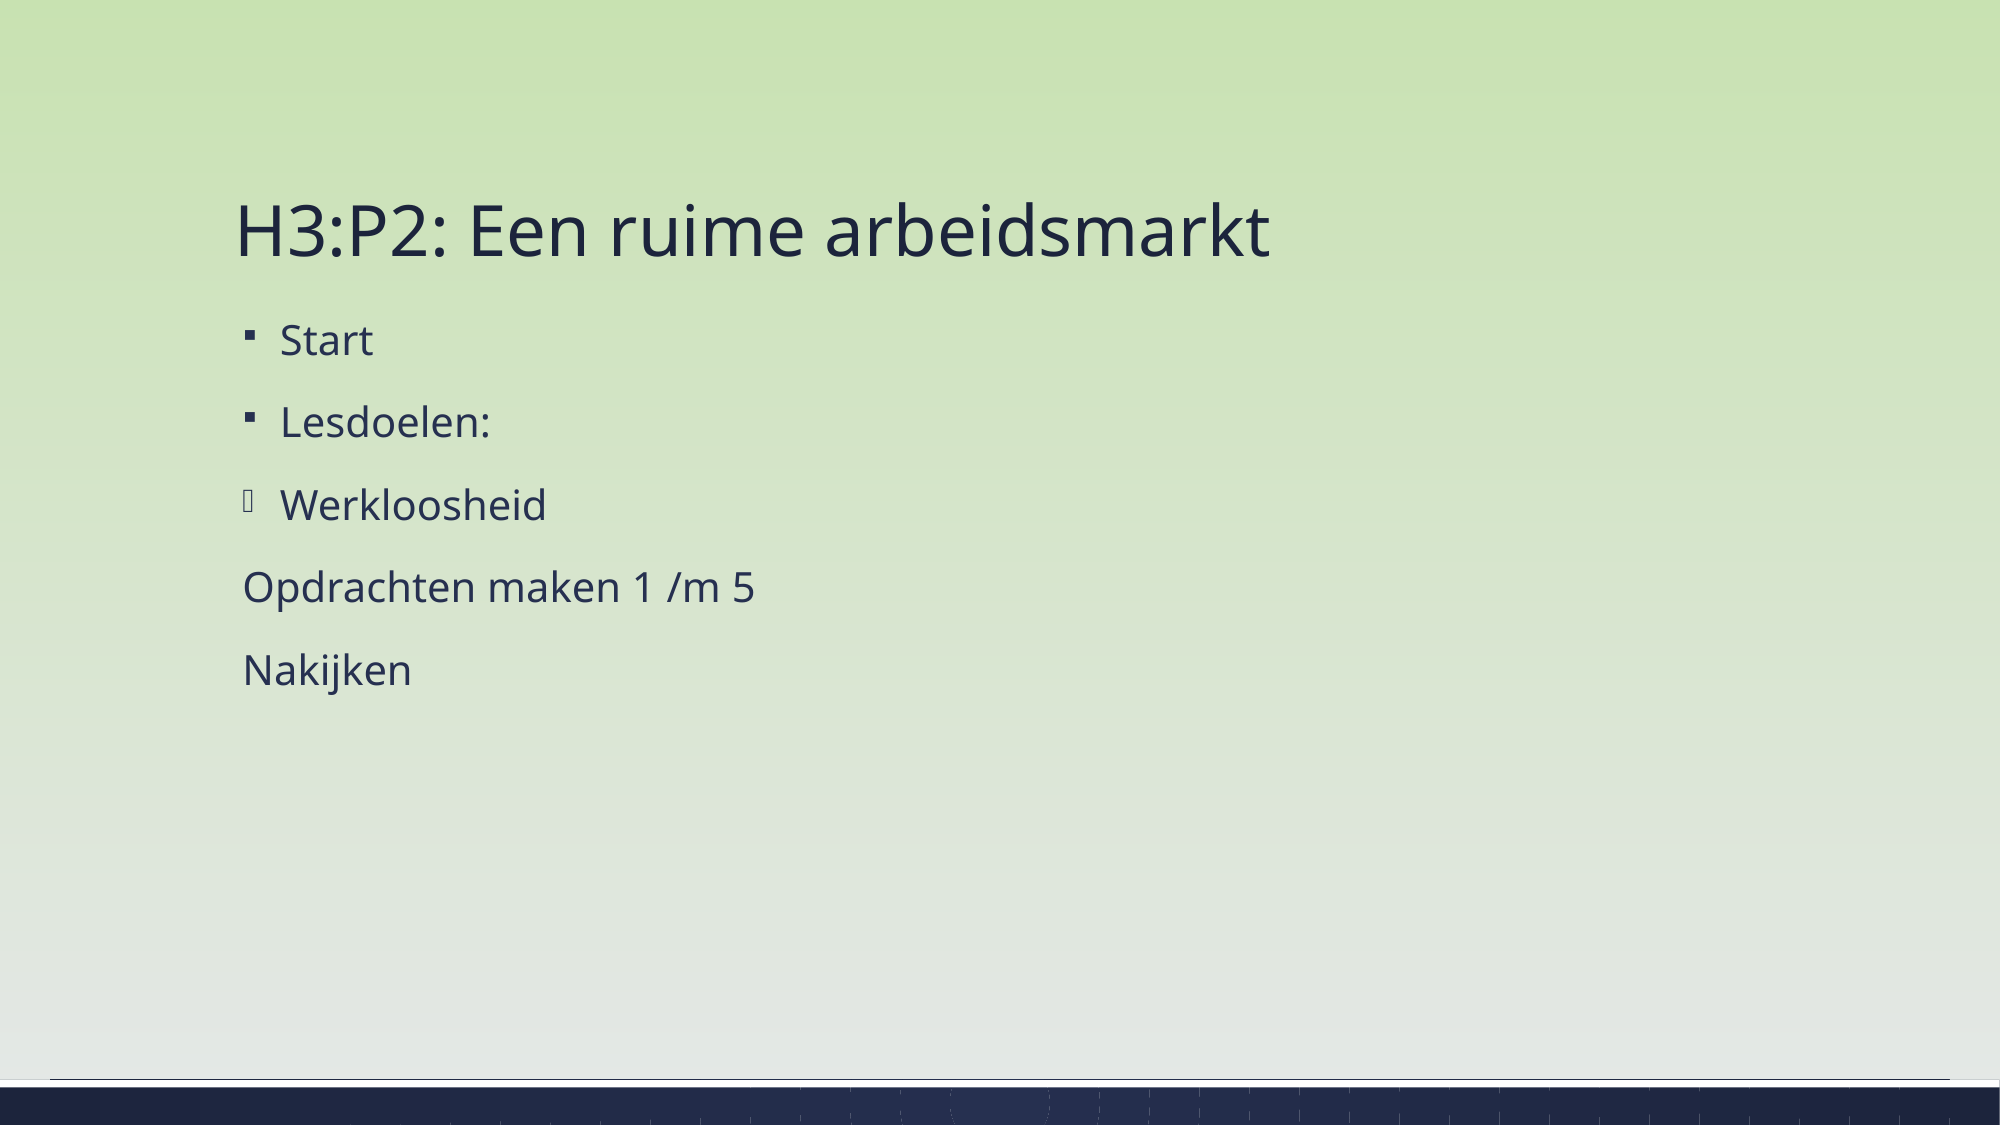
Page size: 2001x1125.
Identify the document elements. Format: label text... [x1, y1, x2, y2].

title H3:P2: Een ruime arbeidsmarkt [219, 76, 1780, 279]
list Start Lesdoelen: Werkloosheid Opdrachten maken 1 /m 5 Nakijken [219, 311, 1780, 990]
